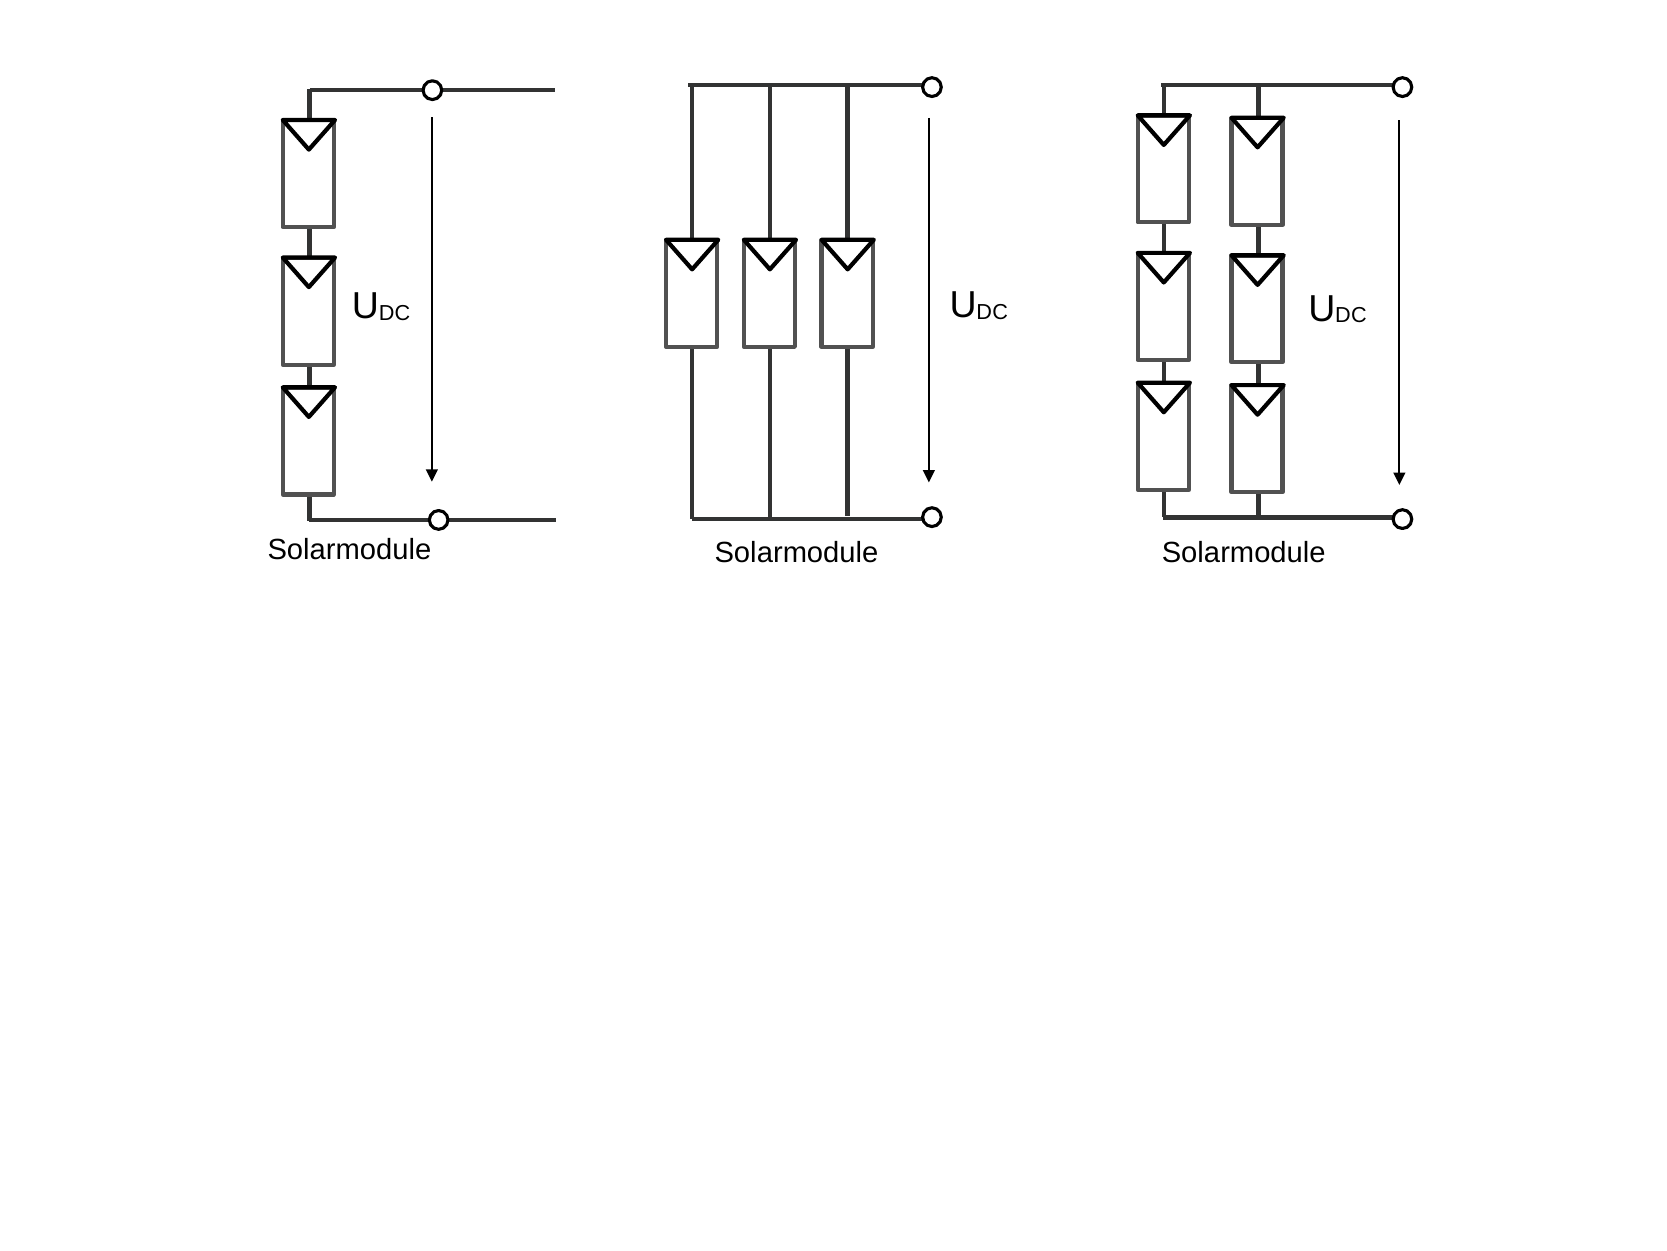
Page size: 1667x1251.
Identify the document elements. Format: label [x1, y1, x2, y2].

text_box [254, 77, 1412, 575]
